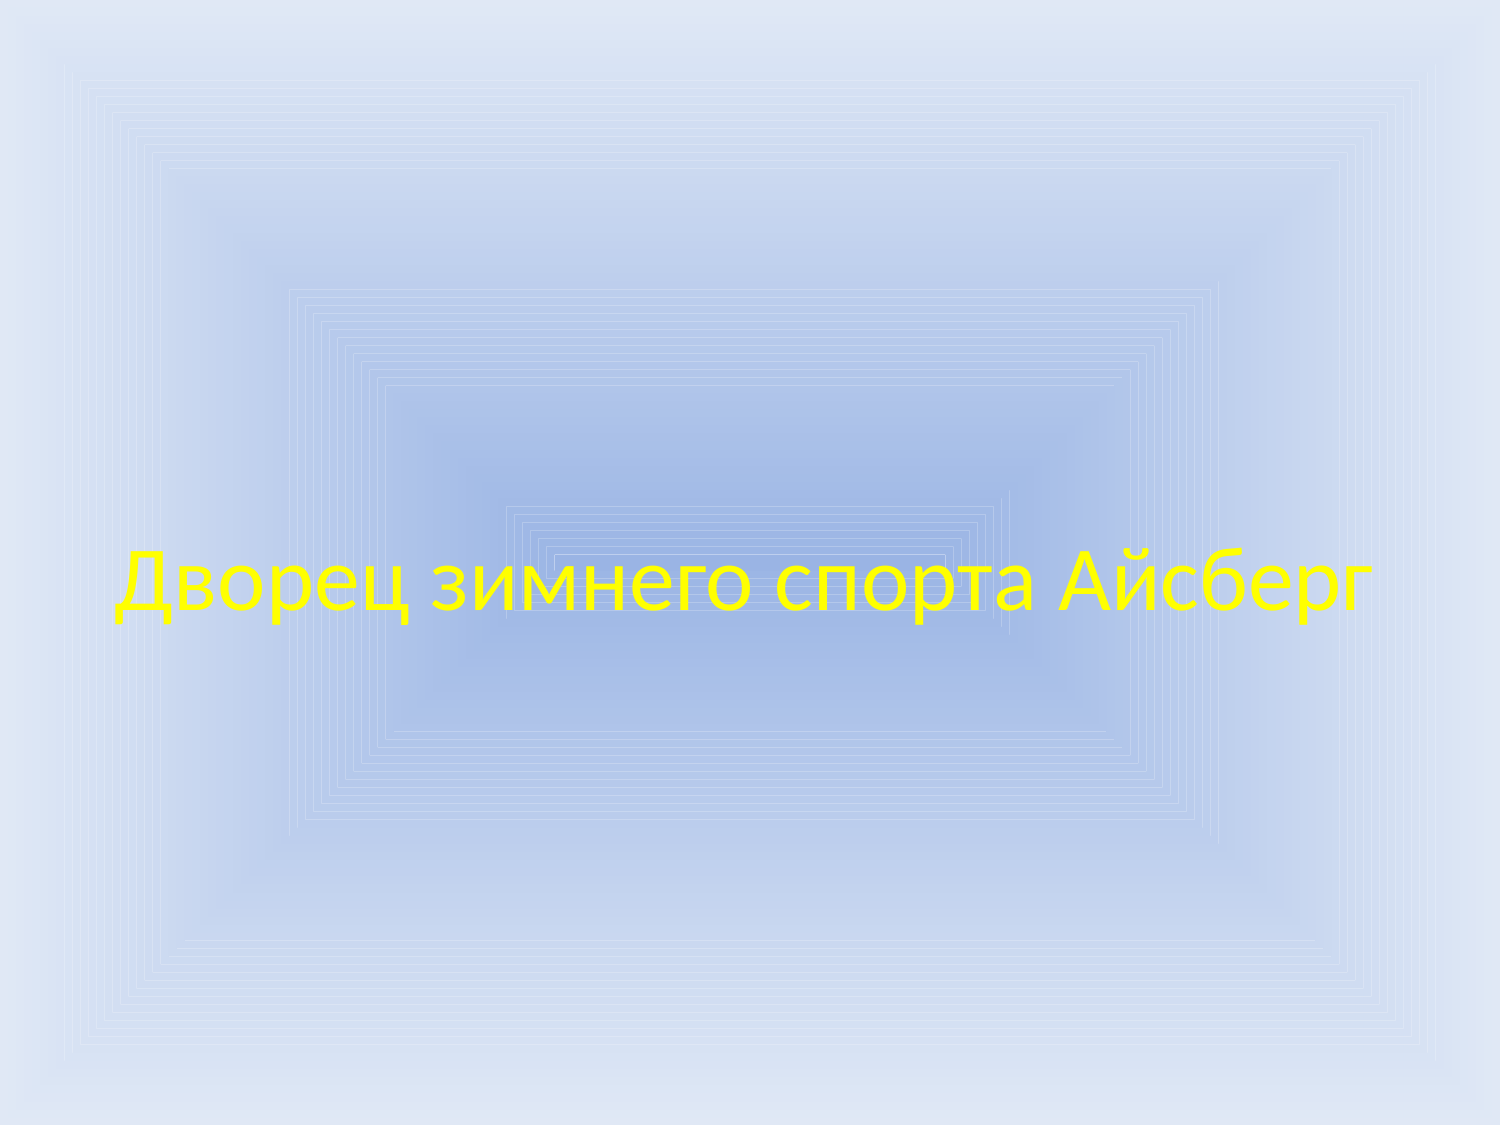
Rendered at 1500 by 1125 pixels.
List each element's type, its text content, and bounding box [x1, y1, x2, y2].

title Дворец зимнего спорта Айсберг [70, 480, 1421, 668]
